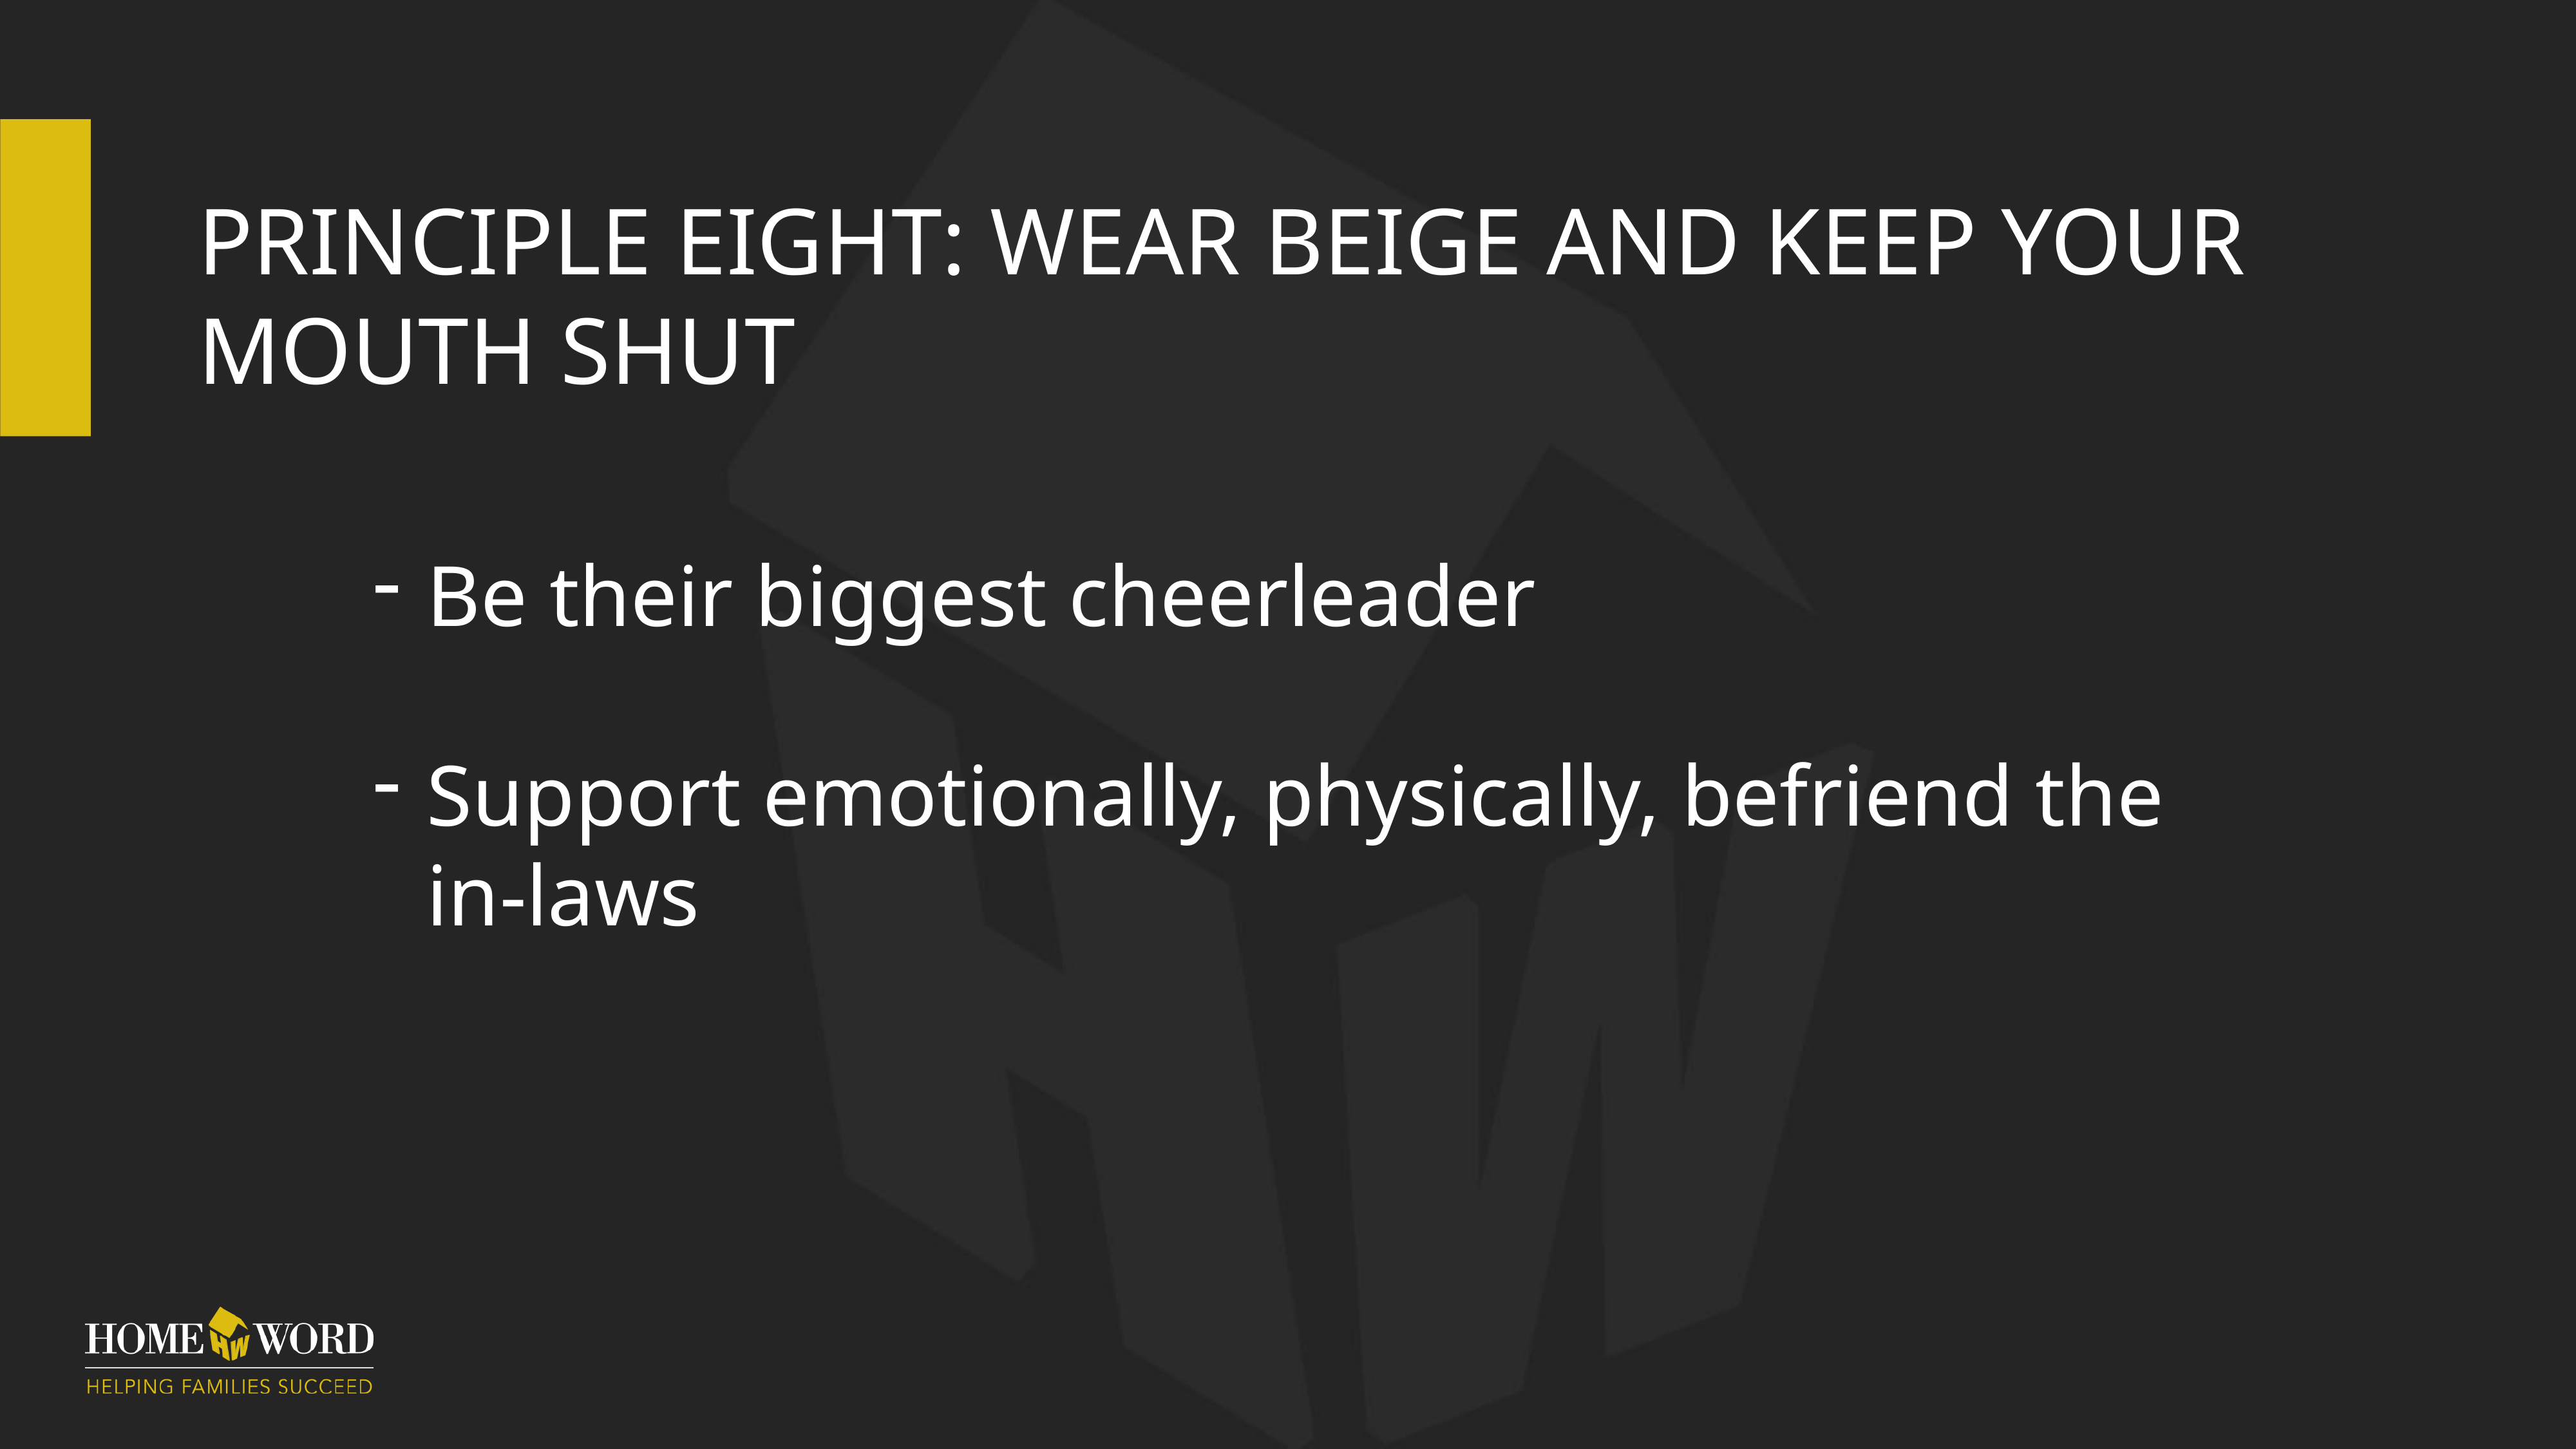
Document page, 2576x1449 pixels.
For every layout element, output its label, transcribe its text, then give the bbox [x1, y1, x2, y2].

text_box Be their biggest cheerleader Support emotionally, physically, befriend the in-laws [368, 538, 2208, 1234]
picture [0, 0, 2576, 1449]
title Principle Eight: Wear Beige and Keep Your Mouth Shut [192, 120, 2423, 466]
